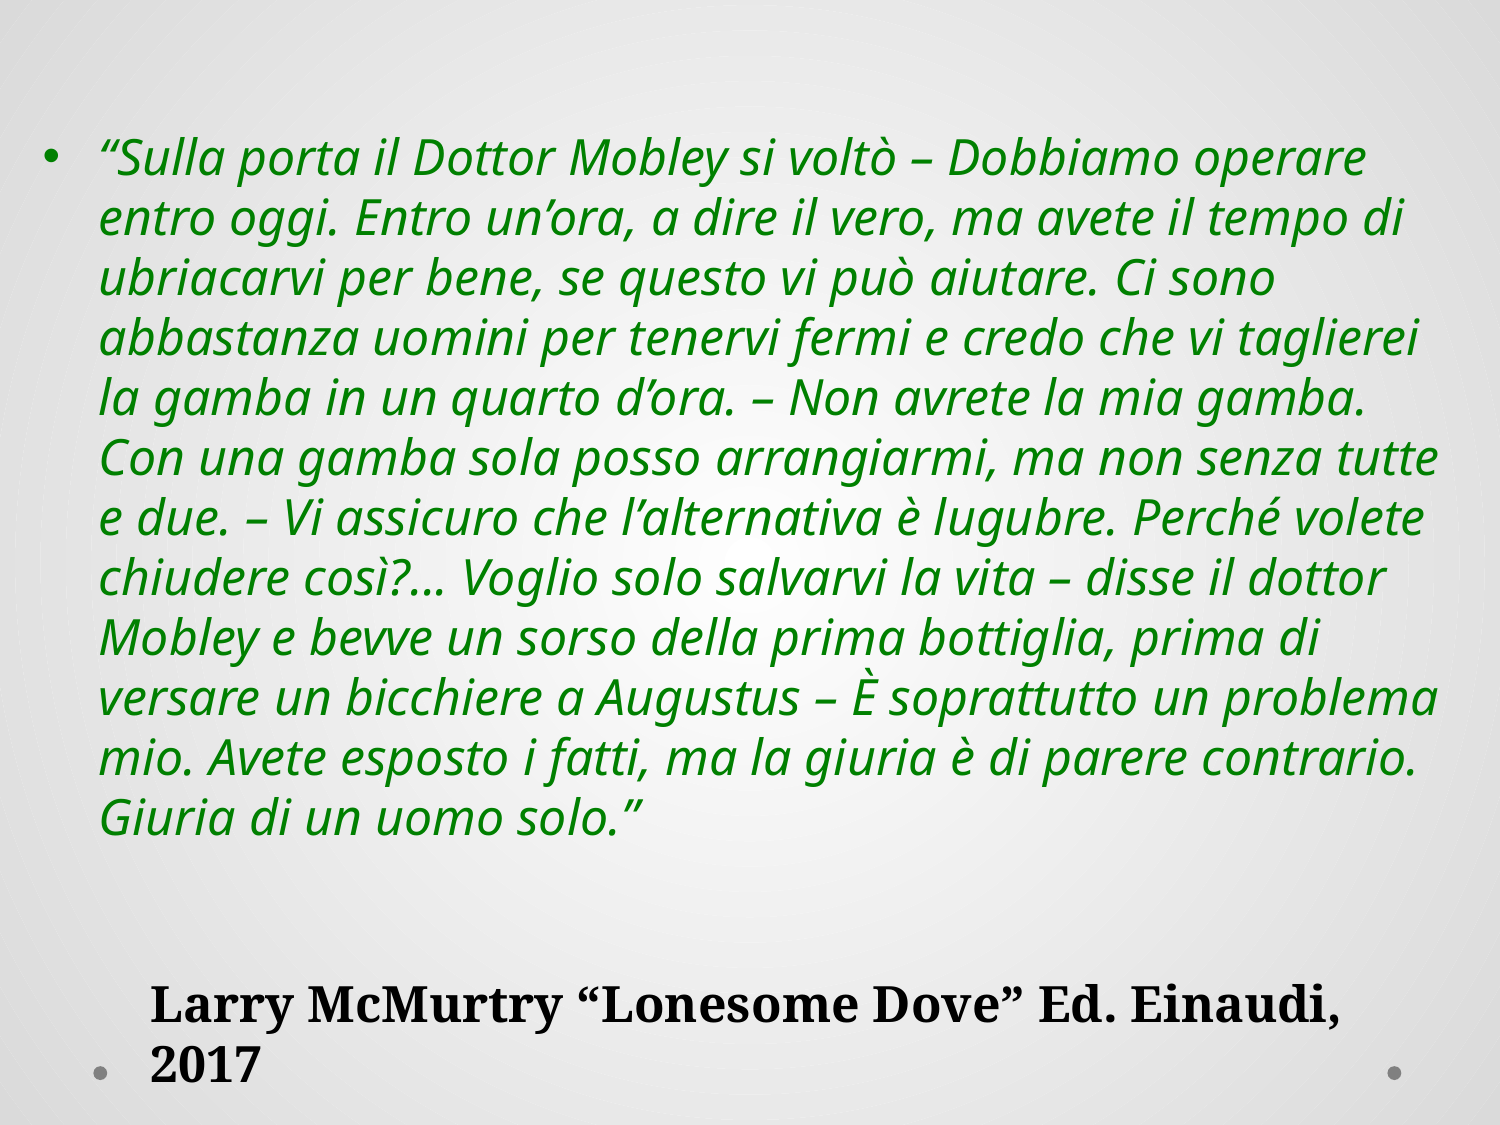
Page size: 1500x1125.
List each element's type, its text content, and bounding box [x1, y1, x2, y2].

list “Sulla porta il Dottor Mobley si voltò – Dobbiamo operare entro oggi. Entro un’ora, a dire il vero, ma avete il tempo di ubriacarvi per bene, se questo vi può aiutare. Ci sono abbastanza uomini per tenervi fermi e credo che vi taglierei la gamba in un quarto d’ora. – Non avrete la mia gamba. Con una gamba sola posso arrangiarmi, ma non senza tutte e due. – Vi assicuro che l’alternativa è lugubre. Perché volete chiudere così?... Voglio solo salvarvi la vita – disse il dottor Mobley e bevve un sorso della prima bottiglia, prima di versare un bicchiere a Augustus – È soprattutto un problema mio. Avete esposto i fatti, ma la giuria è di parere contrario. Giuria di un uomo solo.” [27, 118, 1464, 931]
text_box Larry McMurtry “Lonesome Dove” Ed. Einaudi, 2017 [136, 965, 1406, 1100]
